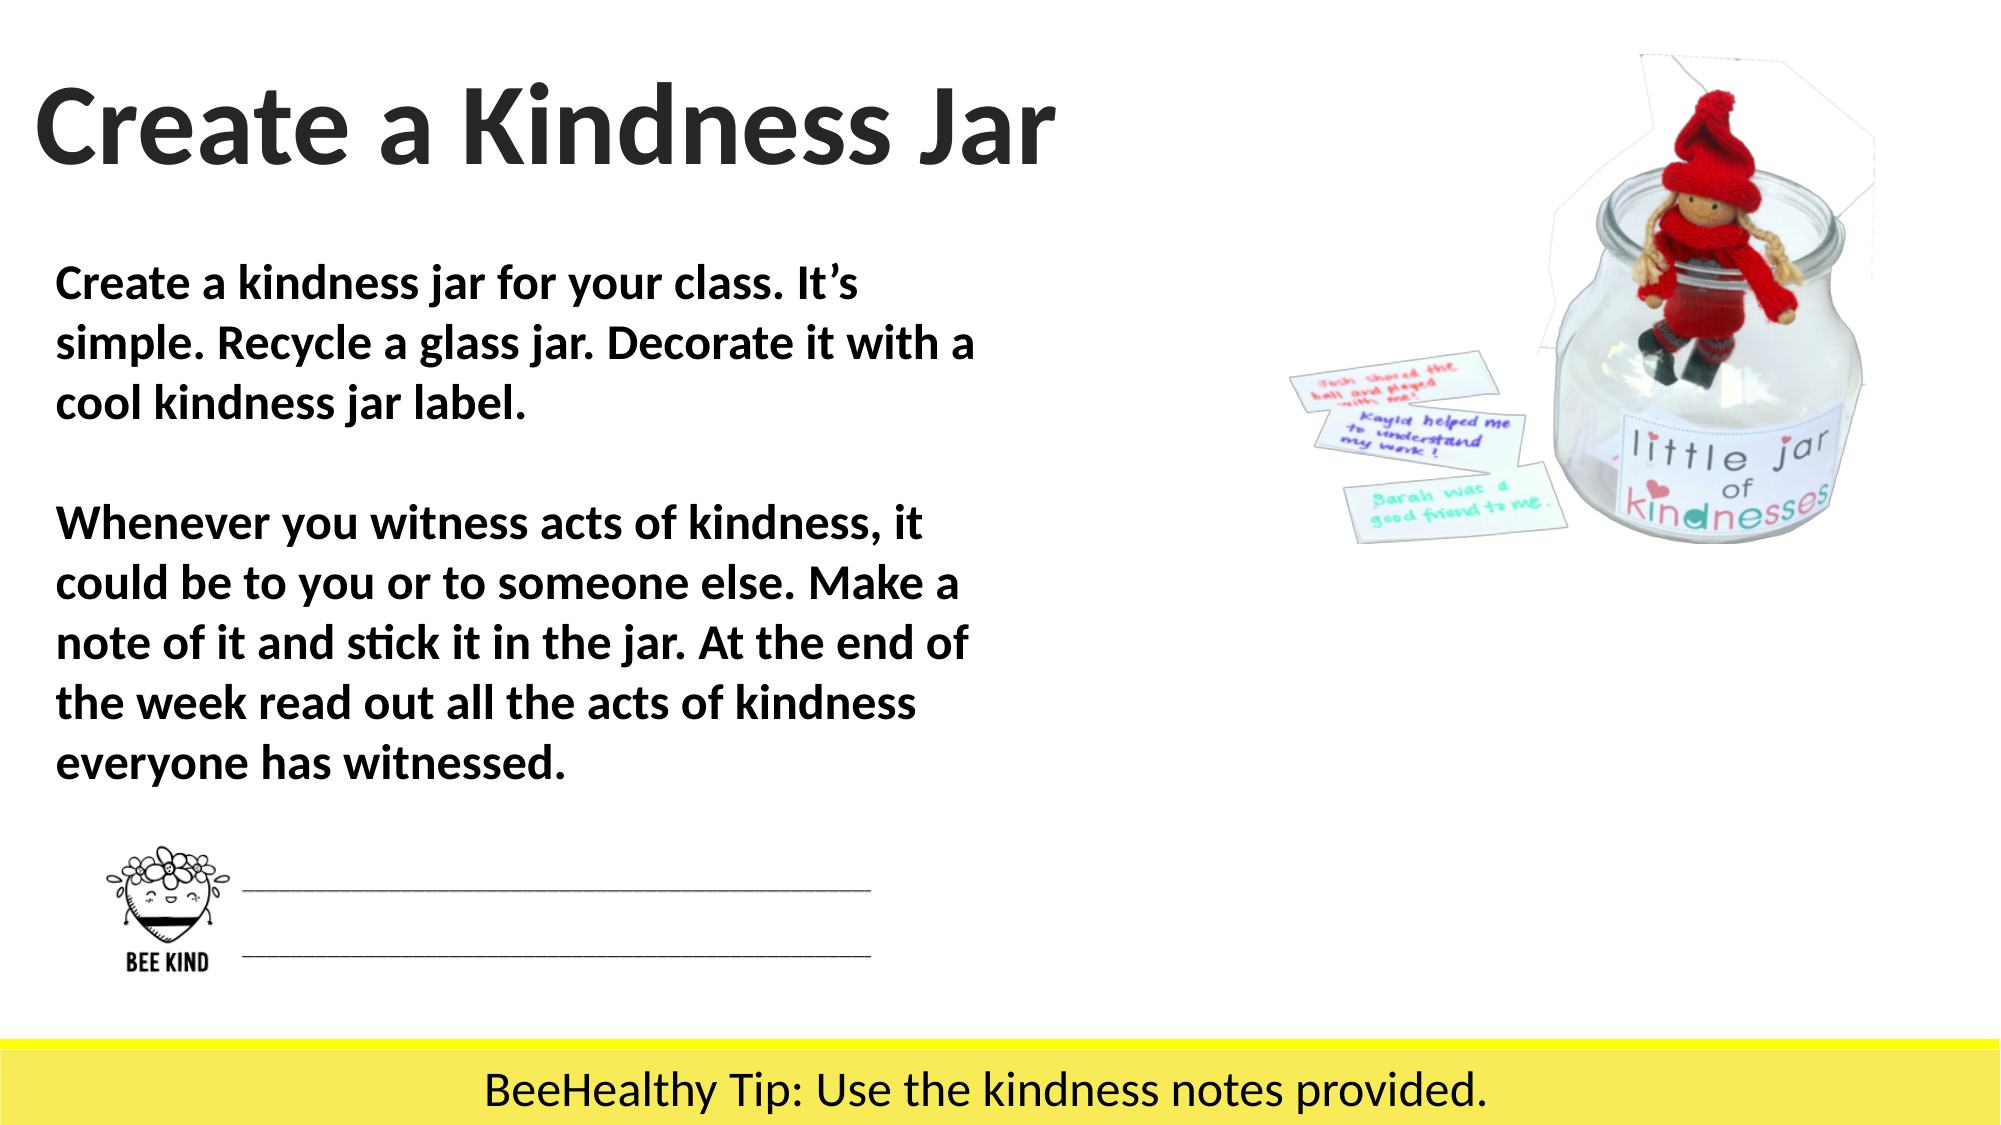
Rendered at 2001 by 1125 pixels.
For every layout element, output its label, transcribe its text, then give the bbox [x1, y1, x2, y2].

text_box Create a kindness jar for your class. It’s simple. Recycle a glass jar. Decorate it with a cool kindness jar label. Whenever you witness acts of kindness, it could be to you or to someone else. Make a note of it and stick it in the jar. At the end of the week read out all the acts of kindness everyone has witnessed. [40, 242, 1026, 797]
picture [1289, 53, 1876, 544]
picture [70, 829, 951, 1003]
text_box Create a Kindness Jar [20, 40, 1074, 196]
text_box BeeHealthy Tip: Use the kindness notes provided. [40, 1049, 1933, 1124]
